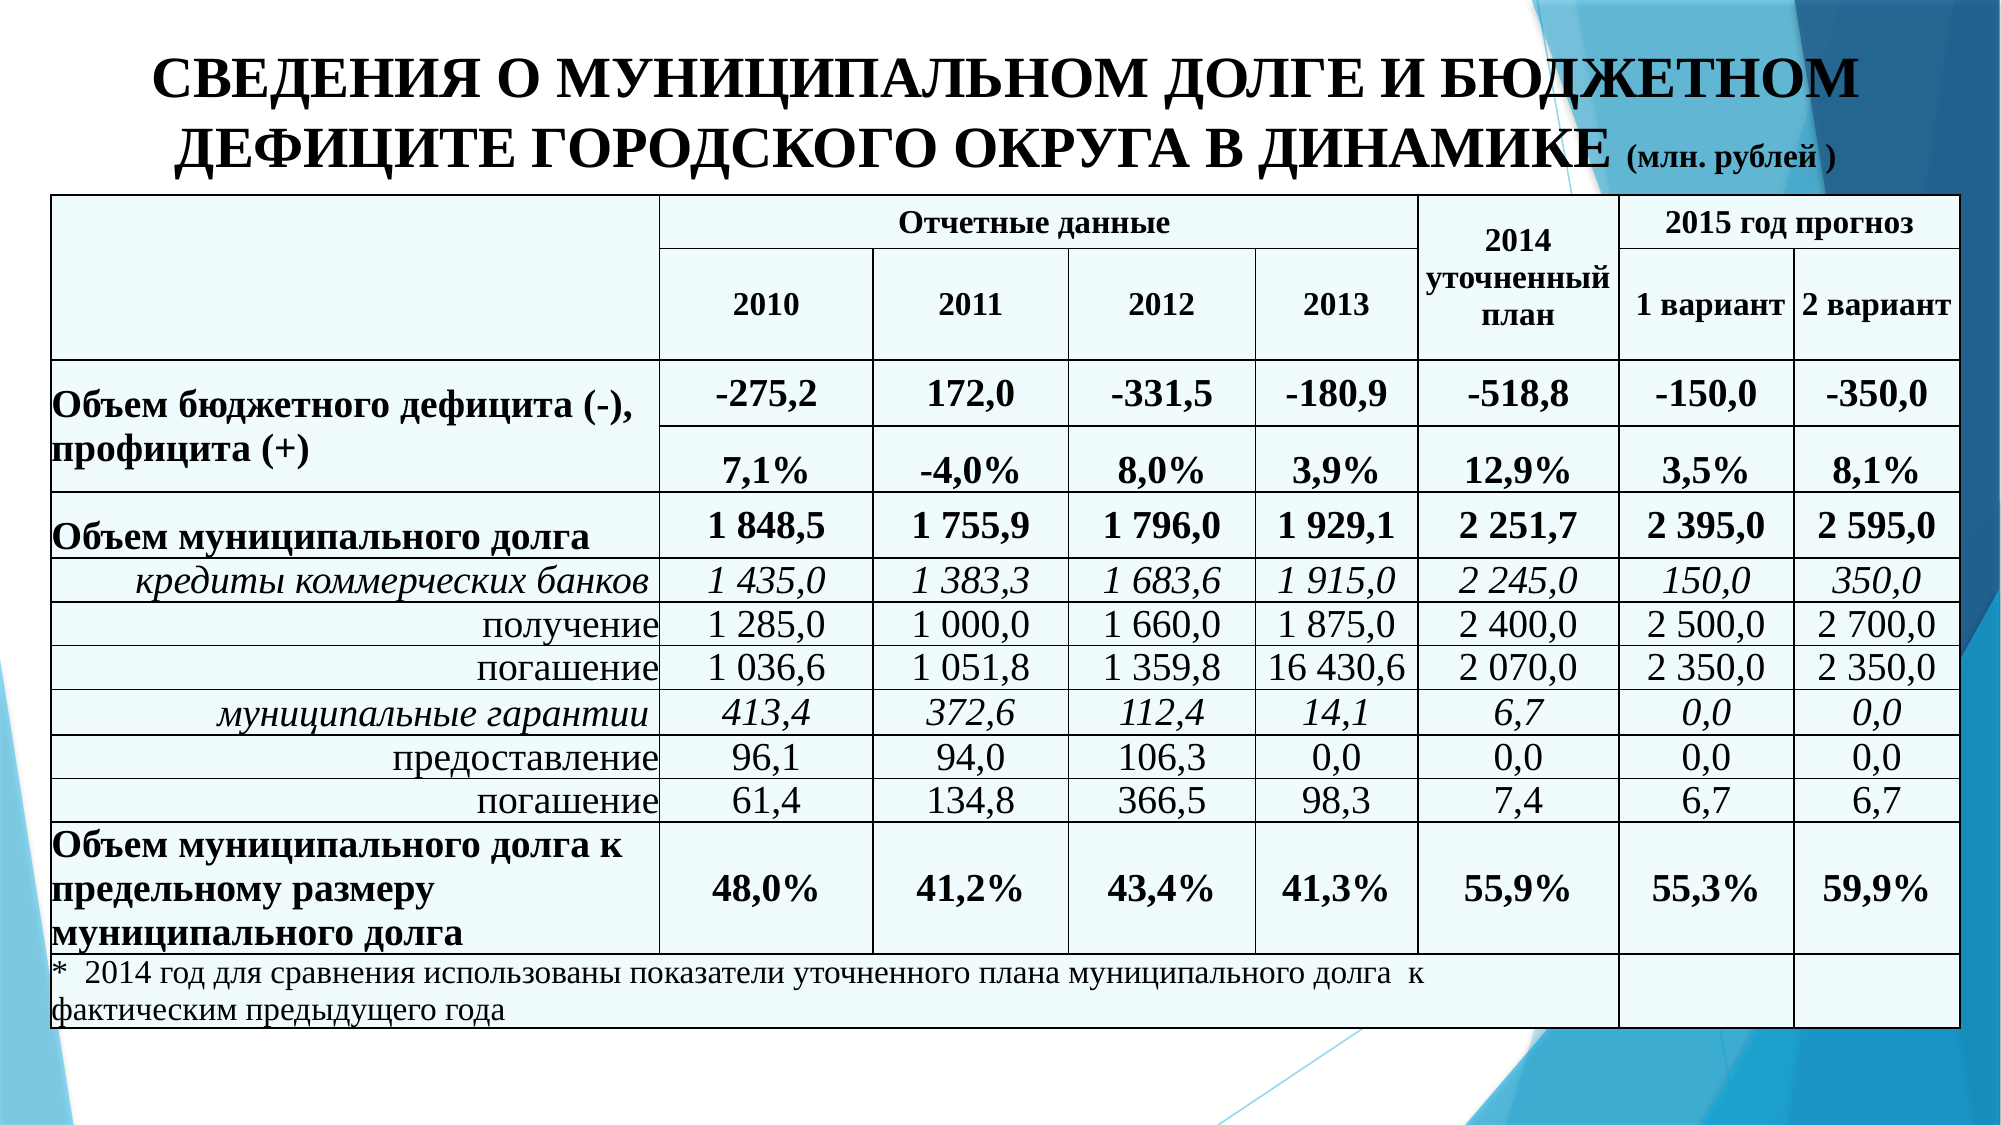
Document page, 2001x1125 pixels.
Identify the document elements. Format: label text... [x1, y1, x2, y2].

table_cell 413,4 [660, 690, 872, 734]
table_cell 1 036,6 [660, 646, 872, 689]
table_cell 1 755,9 [874, 493, 1068, 557]
table_cell муниципальные гарантии [52, 690, 659, 734]
table_cell погашение [52, 646, 659, 689]
table_cell 94,0 [874, 736, 1068, 778]
table_cell 2 245,0 [1419, 559, 1618, 601]
table_cell 2 500,0 [1620, 603, 1793, 645]
table_cell 0,0 [1795, 690, 1959, 734]
table_cell 8,0% [1069, 427, 1255, 491]
table_cell 59,9% [1795, 823, 1959, 953]
table_cell 366,5 [1069, 779, 1255, 821]
table_cell 0,0 [1256, 736, 1417, 778]
table_cell 3,5% [1620, 427, 1793, 491]
table_cell 372,6 [874, 690, 1068, 734]
table_cell -350,0 [1795, 361, 1959, 425]
table_cell 3,9% [1256, 427, 1417, 491]
table_cell 6,7 [1620, 779, 1793, 821]
table_cell -518,8 [1419, 361, 1618, 425]
table_cell 0,0 [1419, 736, 1618, 778]
table_cell Объем муниципального долга [52, 493, 659, 557]
table_cell 1 875,0 [1256, 603, 1417, 645]
table_cell предоставление [52, 736, 659, 778]
table_cell * 2014 год для сравнения использованы показатели уточненного плана муниципального долга к фактическим предыдущего года [52, 955, 1618, 1027]
table_cell 2 400,0 [1419, 603, 1618, 645]
table_header [52, 196, 659, 359]
table_cell Объем бюджетного дефицита (-), профицита (+) [52, 361, 659, 491]
table_cell 1 915,0 [1256, 559, 1417, 601]
table_cell 6,7 [1795, 779, 1959, 821]
table_cell -275,2 [660, 361, 872, 425]
table_cell 55,3% [1620, 823, 1793, 953]
table_cell 12,9% [1419, 427, 1618, 491]
table_cell получение [52, 603, 659, 645]
table_cell 2010 [660, 249, 872, 359]
table_cell 8,1% [1795, 427, 1959, 491]
table_cell 2013 [1256, 249, 1417, 359]
table_cell 14,1 [1256, 690, 1417, 734]
table_cell 1 796,0 [1069, 493, 1255, 557]
table_cell 1 359,8 [1069, 646, 1255, 689]
table_header 2015 год прогноз [1620, 196, 1959, 248]
table_cell 7,4 [1419, 779, 1618, 821]
title СВЕДЕНИЯ О МУНИЦИПАЛЬНОМ ДОЛГЕ И БЮДЖЕТНОМ ДЕФИЦИТЕ ГОРОДСКОГО ОКРУГА В ДИНАМИКЕ (млн. рублей ) [51, 32, 1961, 194]
table_cell 41,2% [874, 823, 1068, 953]
table_cell 1 вариант [1620, 249, 1793, 359]
table_header 2014 уточненный план [1419, 196, 1618, 359]
table_cell 2 700,0 [1795, 603, 1959, 645]
table_cell 2 350,0 [1620, 646, 1793, 689]
table_cell 1 435,0 [660, 559, 872, 601]
table_cell 2 350,0 [1795, 646, 1959, 689]
table_cell 0,0 [1620, 690, 1793, 734]
table_cell 7,1% [660, 427, 872, 491]
table_cell 112,4 [1069, 690, 1255, 734]
table_cell 0,0 [1795, 736, 1959, 778]
table_cell 61,4 [660, 779, 872, 821]
table_cell 150,0 [1620, 559, 1793, 601]
table_cell кредиты коммерческих банков [52, 559, 659, 601]
table_cell 0,0 [1620, 736, 1793, 778]
table_cell 48,0% [660, 823, 872, 953]
table_cell [1795, 955, 1959, 1027]
table_header Отчетные данные [660, 196, 1417, 248]
table_cell 1 000,0 [874, 603, 1068, 645]
table_cell -331,5 [1069, 361, 1255, 425]
table_cell 2 595,0 [1795, 493, 1959, 557]
table_cell 98,3 [1256, 779, 1417, 821]
table_cell 41,3% [1256, 823, 1417, 953]
table_cell 2 395,0 [1620, 493, 1793, 557]
table_cell 350,0 [1795, 559, 1959, 601]
table_cell 1 683,6 [1069, 559, 1255, 601]
table_cell -180,9 [1256, 361, 1417, 425]
table_cell [1620, 955, 1793, 1027]
table_cell 43,4% [1069, 823, 1255, 953]
table_cell 55,9% [1419, 823, 1618, 953]
table_cell 2 070,0 [1419, 646, 1618, 689]
table_cell 1 660,0 [1069, 603, 1255, 645]
table_cell 1 929,1 [1256, 493, 1417, 557]
table_cell Объем муниципального долга к предельному размеру муниципального долга [52, 823, 659, 953]
table_cell 2011 [874, 249, 1068, 359]
table_cell 1 051,8 [874, 646, 1068, 689]
table_cell -4,0% [874, 427, 1068, 491]
table_cell 1 383,3 [874, 559, 1068, 601]
table_cell погашение [52, 779, 659, 821]
table_cell 1 848,5 [660, 493, 872, 557]
table_cell 6,7 [1419, 690, 1618, 734]
table_cell 172,0 [874, 361, 1068, 425]
table_cell -150,0 [1620, 361, 1793, 425]
table_cell 106,3 [1069, 736, 1255, 778]
table_cell 1 285,0 [660, 603, 872, 645]
table_cell 2 251,7 [1419, 493, 1618, 557]
table_cell 2 вариант [1795, 249, 1959, 359]
table_cell 2012 [1069, 249, 1255, 359]
table_cell 96,1 [660, 736, 872, 778]
table_cell 16 430,6 [1256, 646, 1417, 689]
table_cell 134,8 [874, 779, 1068, 821]
